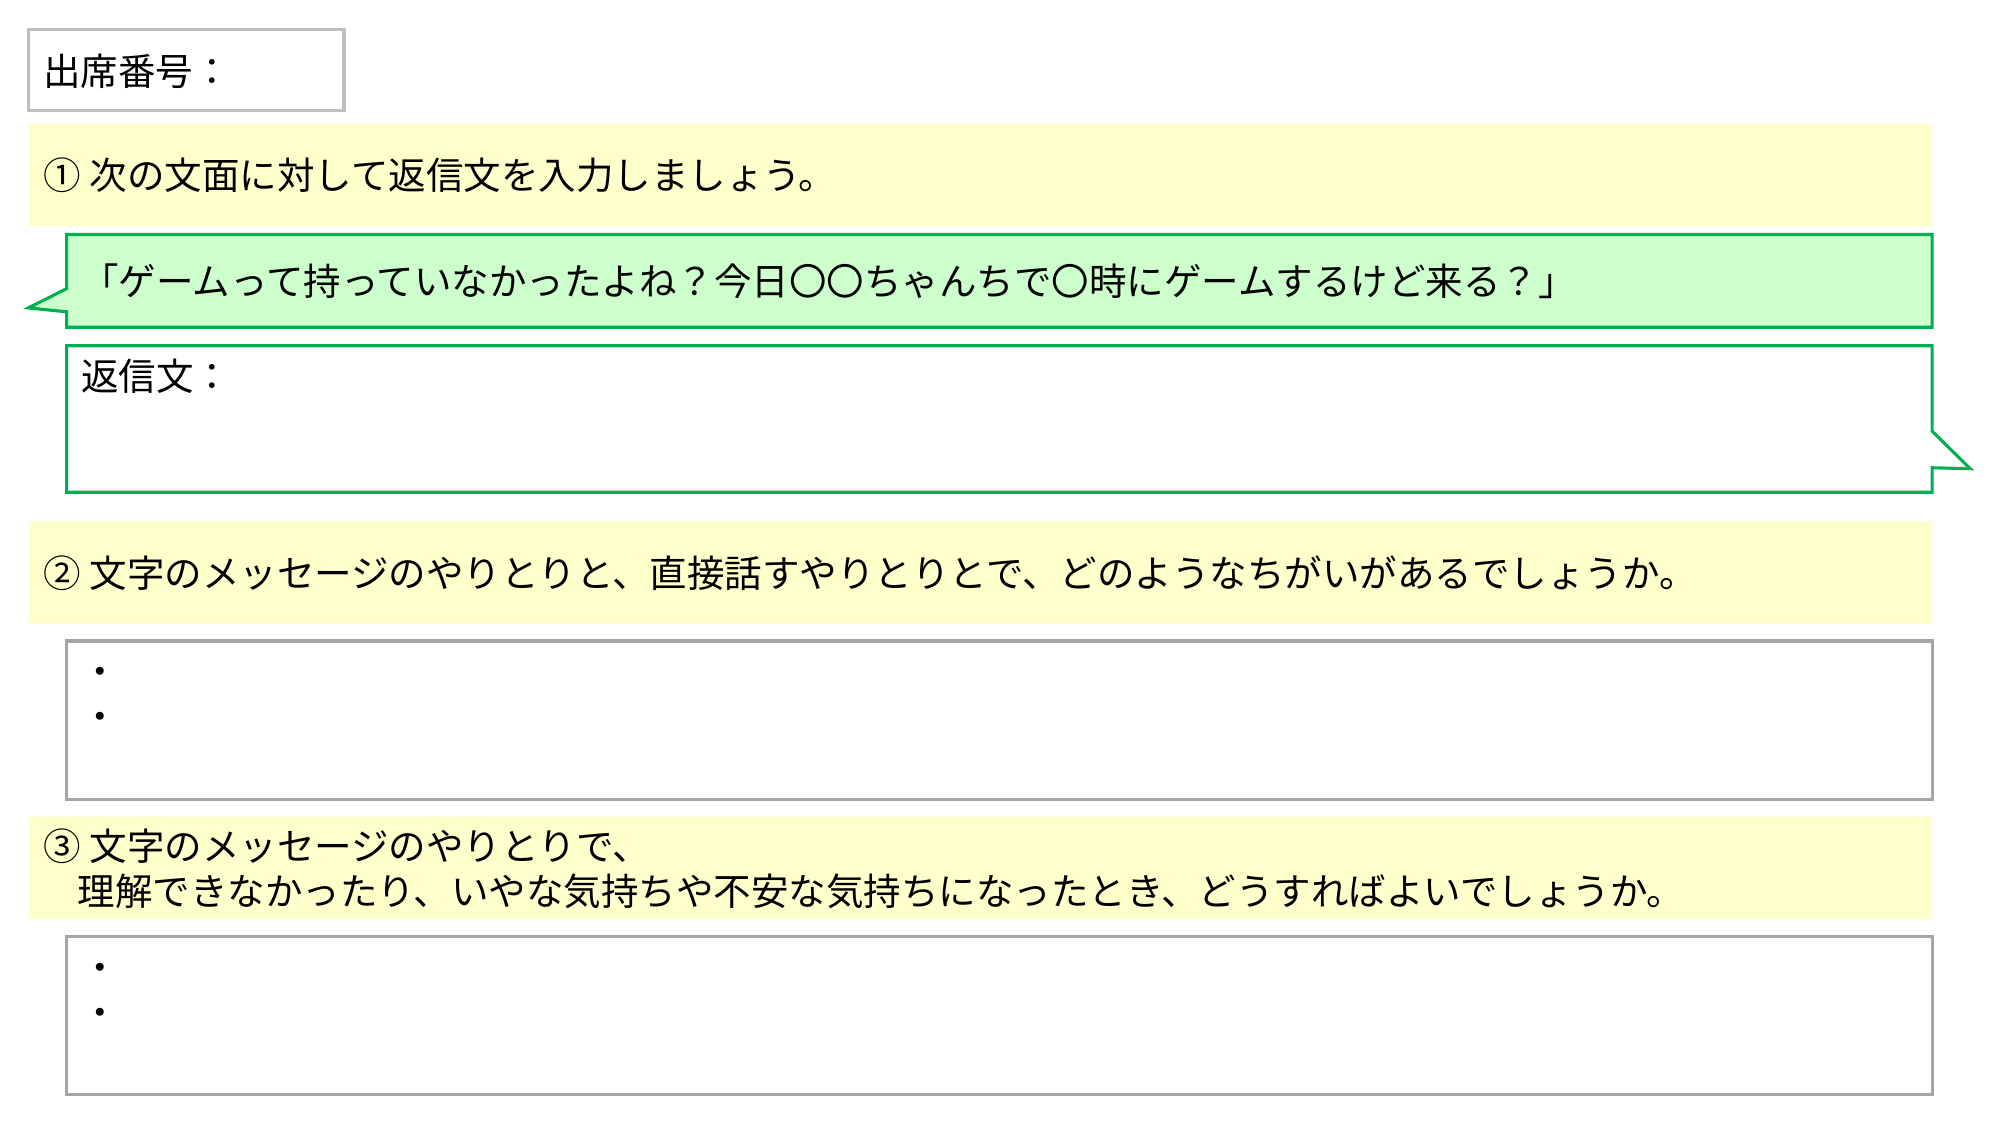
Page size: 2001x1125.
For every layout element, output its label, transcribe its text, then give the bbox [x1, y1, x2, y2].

text_box ①次の文面に対して返信文を入力しましょう。 [27, 122, 1934, 228]
text_box ・ ・ [65, 639, 1934, 801]
text_box ・ ・ [65, 935, 1934, 1096]
text_box 出席番号： [27, 28, 346, 112]
text_box ②文字のメッセージのやりとりと、直接話すやりとりとで、どのようなちがいがあるでしょうか。 [27, 520, 1934, 625]
text_box ③文字のメッセージのやりとりで、 理解できなかったり、いやな気持ちや不安な気持ちになったとき、どうすればよいでしょうか。 [27, 815, 1934, 921]
text_box 「ゲームって持っていなかったよね？今日〇〇ちゃんちで〇時にゲームするけど来る？​」 [22, 232, 1934, 329]
text_box 返信文： [65, 344, 1975, 494]
